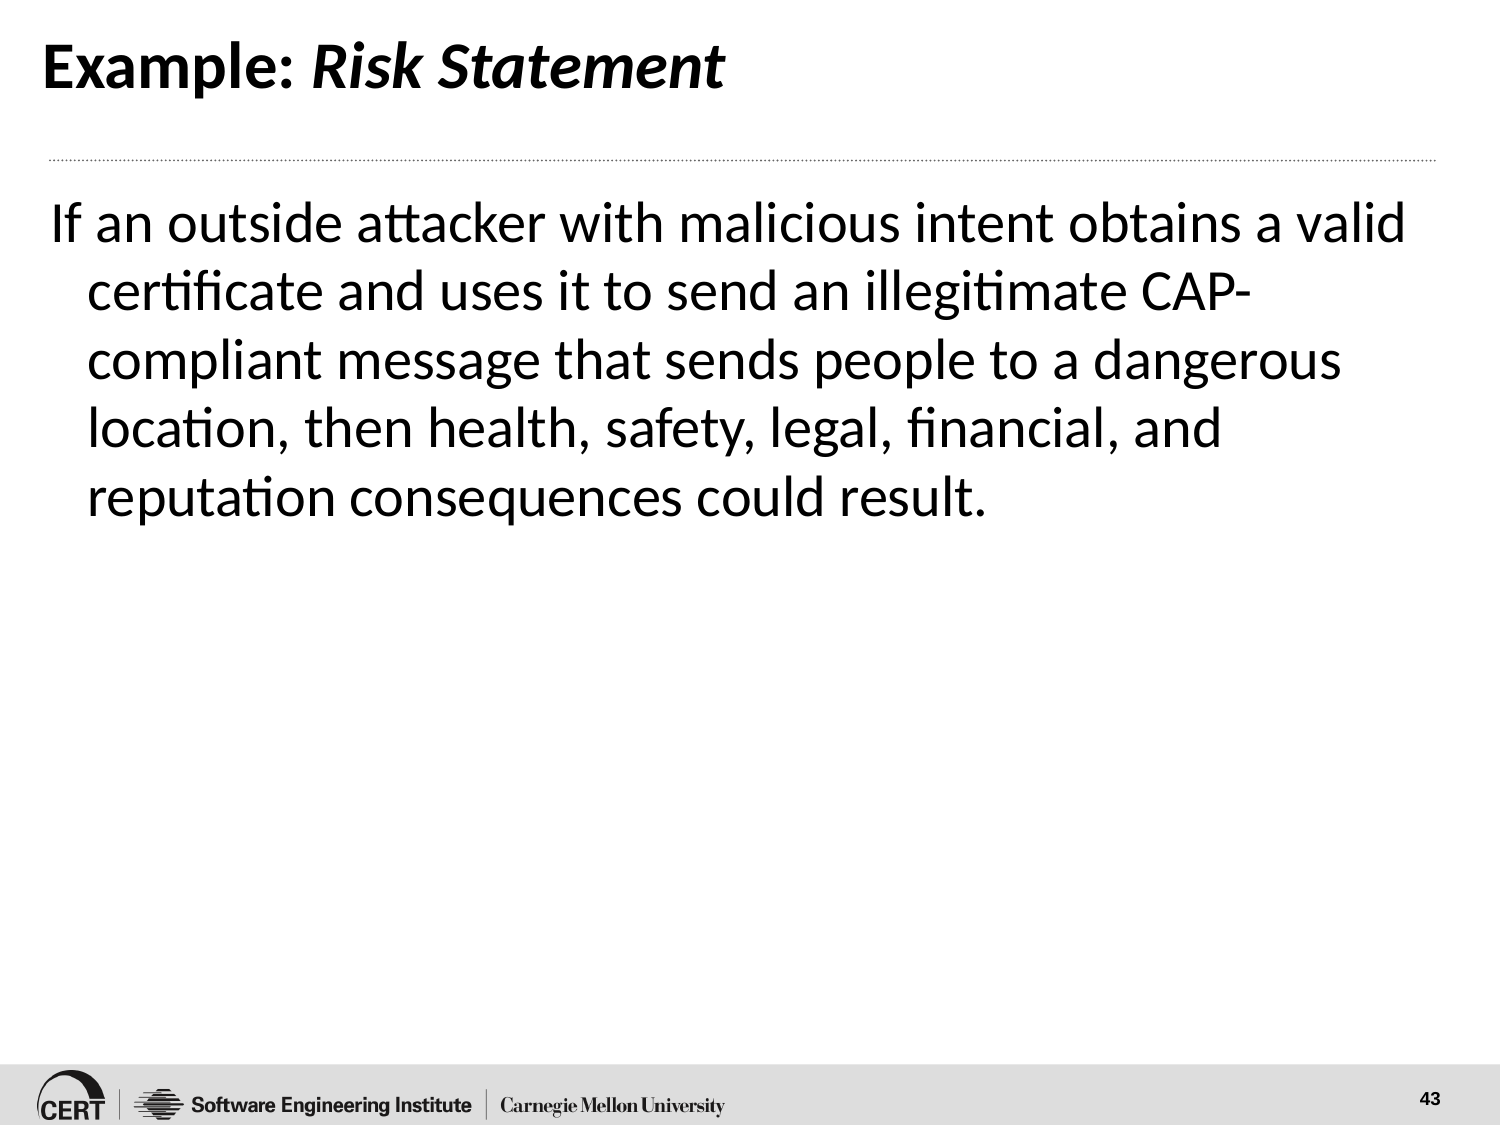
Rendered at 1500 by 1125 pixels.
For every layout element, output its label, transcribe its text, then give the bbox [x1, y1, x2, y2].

title Example: Risk Statement [42, 37, 1434, 155]
list If an outside attacker with malicious intent obtains a valid certificate and uses it to send an illegitimate CAP-compliant message that sends people to a dangerous location, then health, safety, legal, financial, and reputation consequences could result. [49, 187, 1438, 1001]
picture [37, 1069, 725, 1122]
